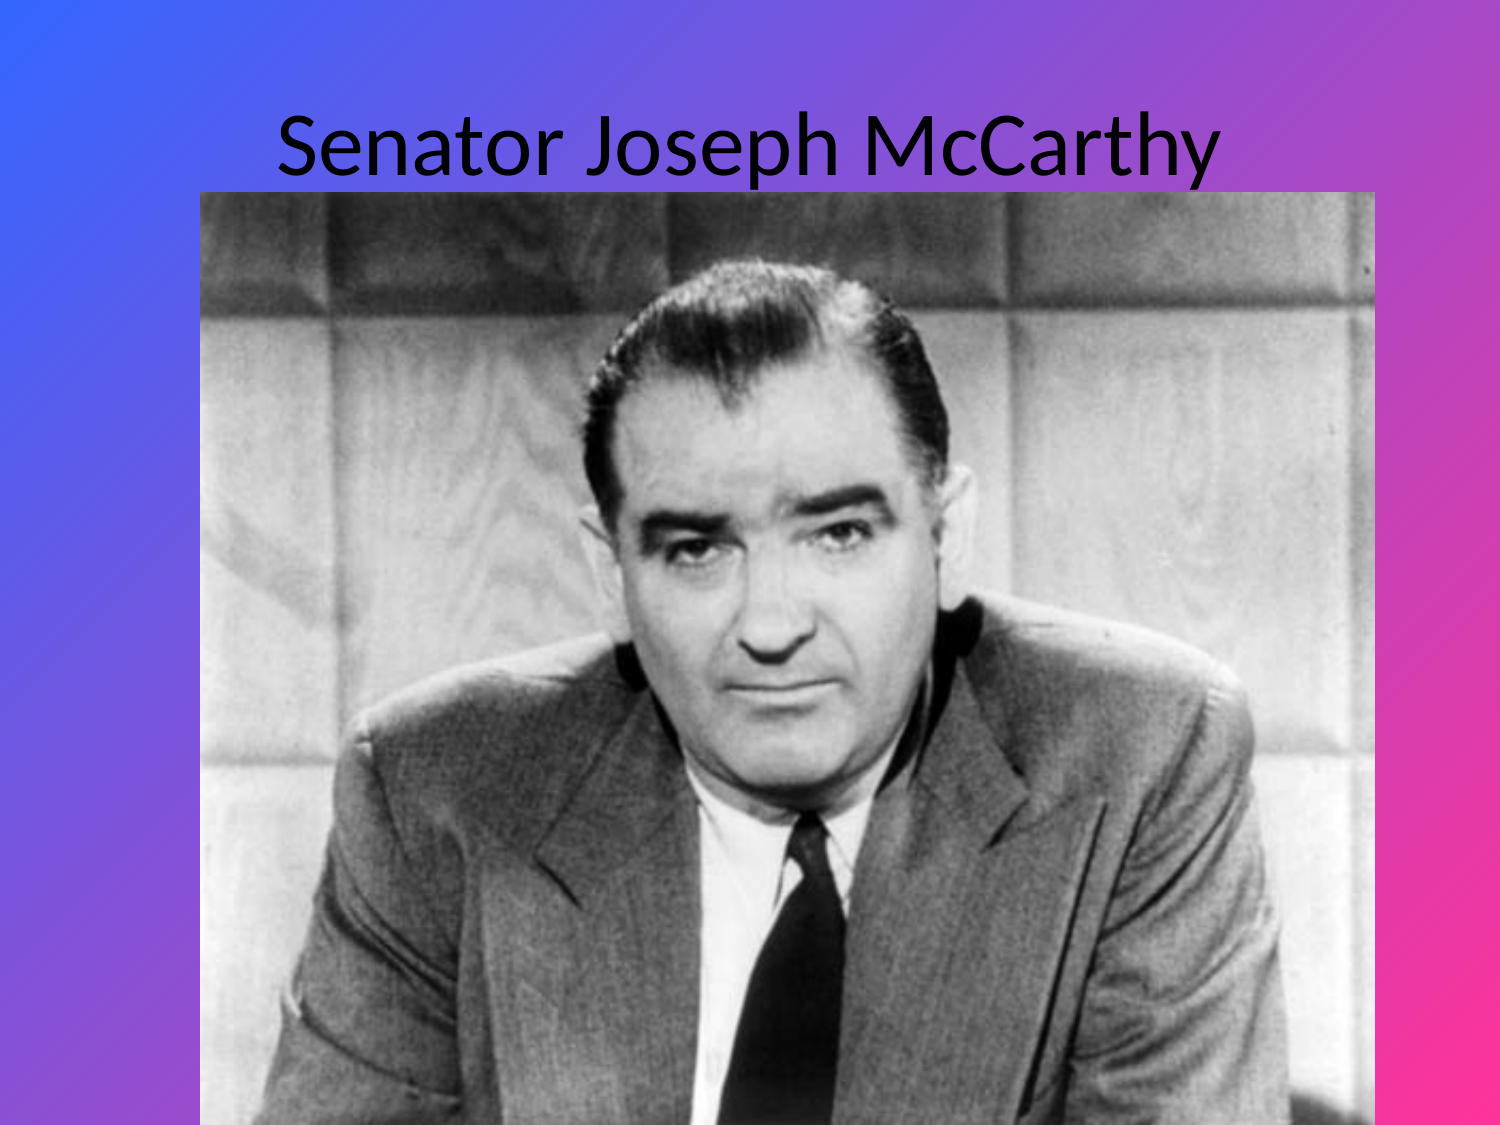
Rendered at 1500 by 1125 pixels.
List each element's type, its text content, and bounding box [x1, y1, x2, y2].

picture [199, 192, 1376, 1125]
title Senator Joseph McCarthy [75, 45, 1425, 233]
